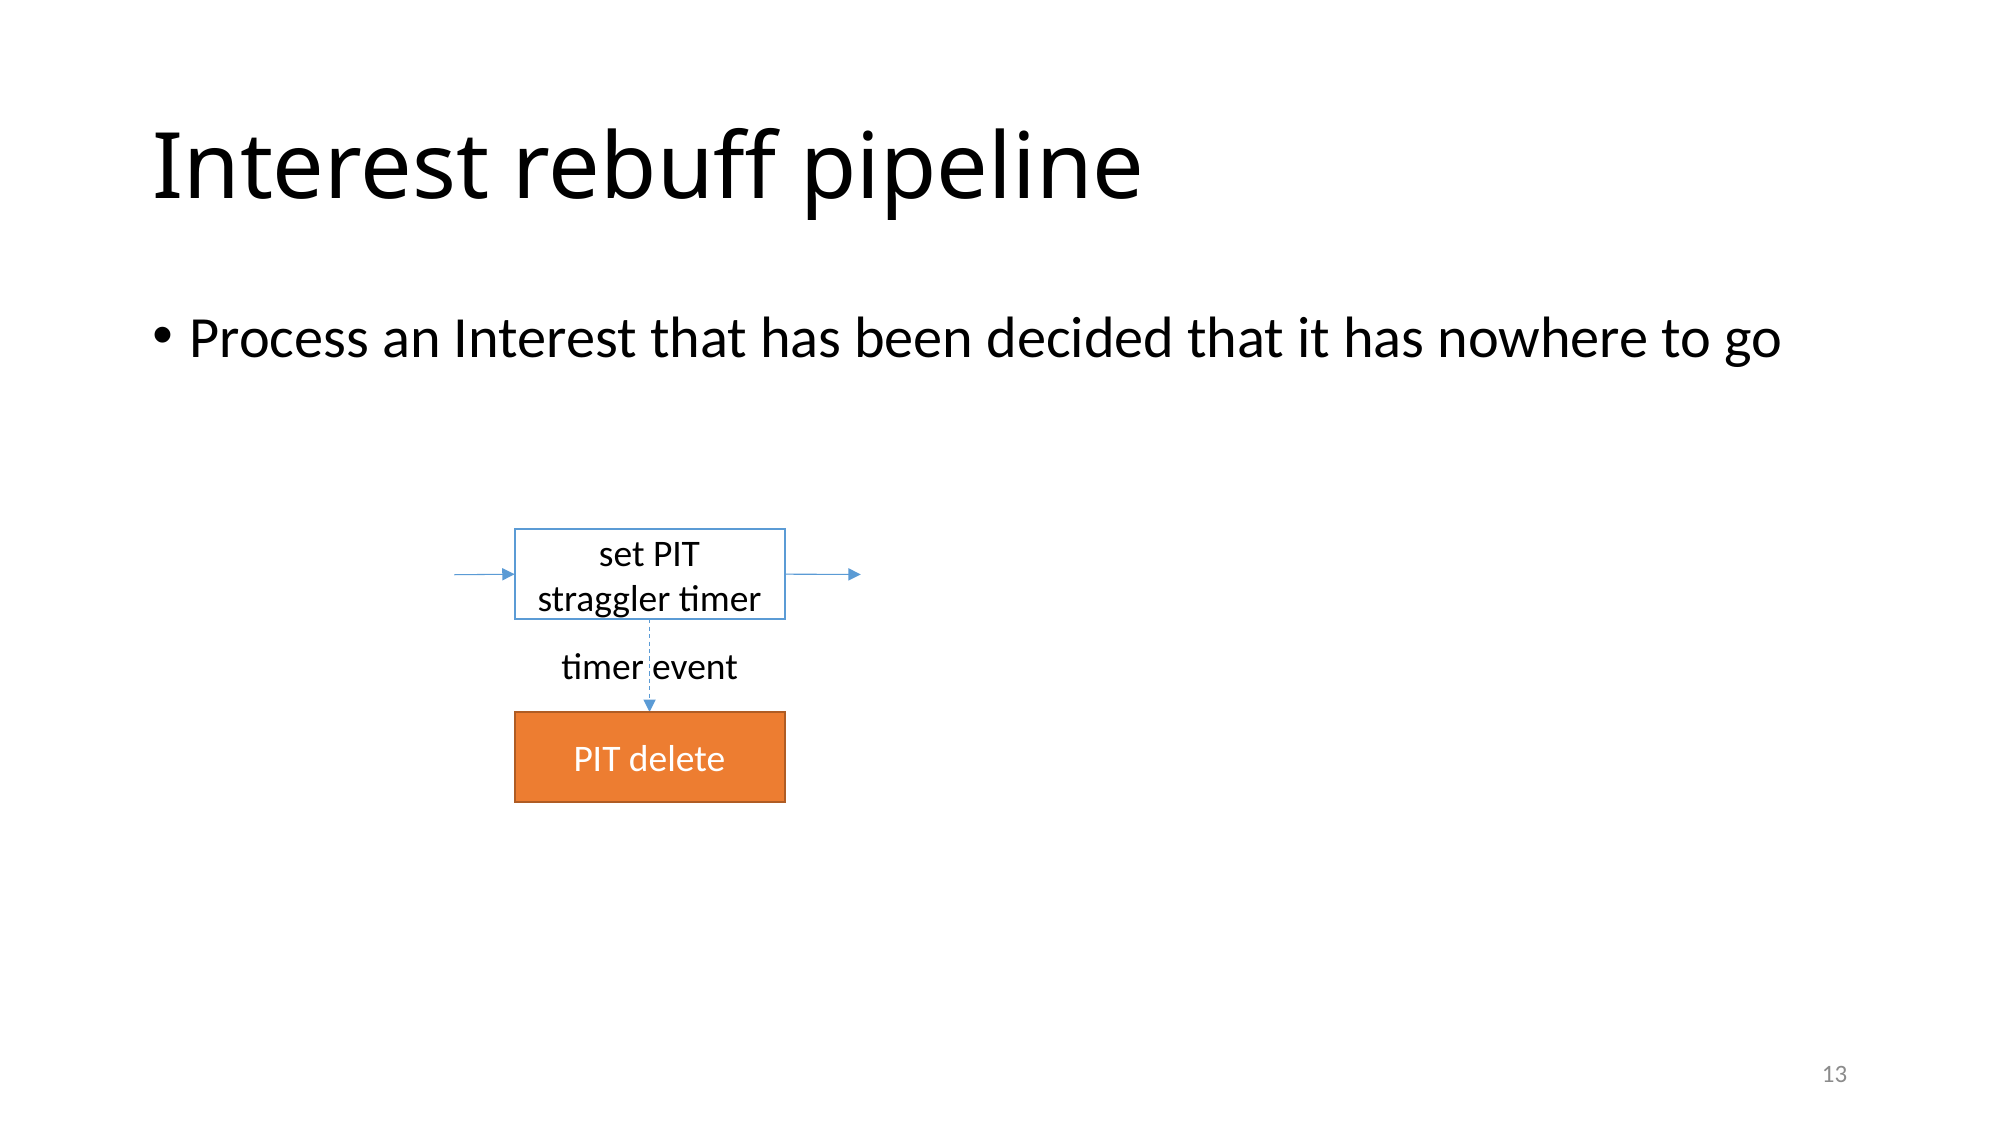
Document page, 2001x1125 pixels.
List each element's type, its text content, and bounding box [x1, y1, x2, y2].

list Process an Interest that has been decided that it has nowhere to go [137, 299, 1863, 1014]
title Interest rebuff pipeline [137, 59, 1863, 278]
text_box set PIT straggler timer [514, 528, 786, 620]
text_box PIT delete [514, 711, 786, 803]
text_box timer event [546, 634, 649, 695]
slide_number 13 [1412, 1042, 1863, 1103]
text_box timer event [650, 634, 753, 695]
